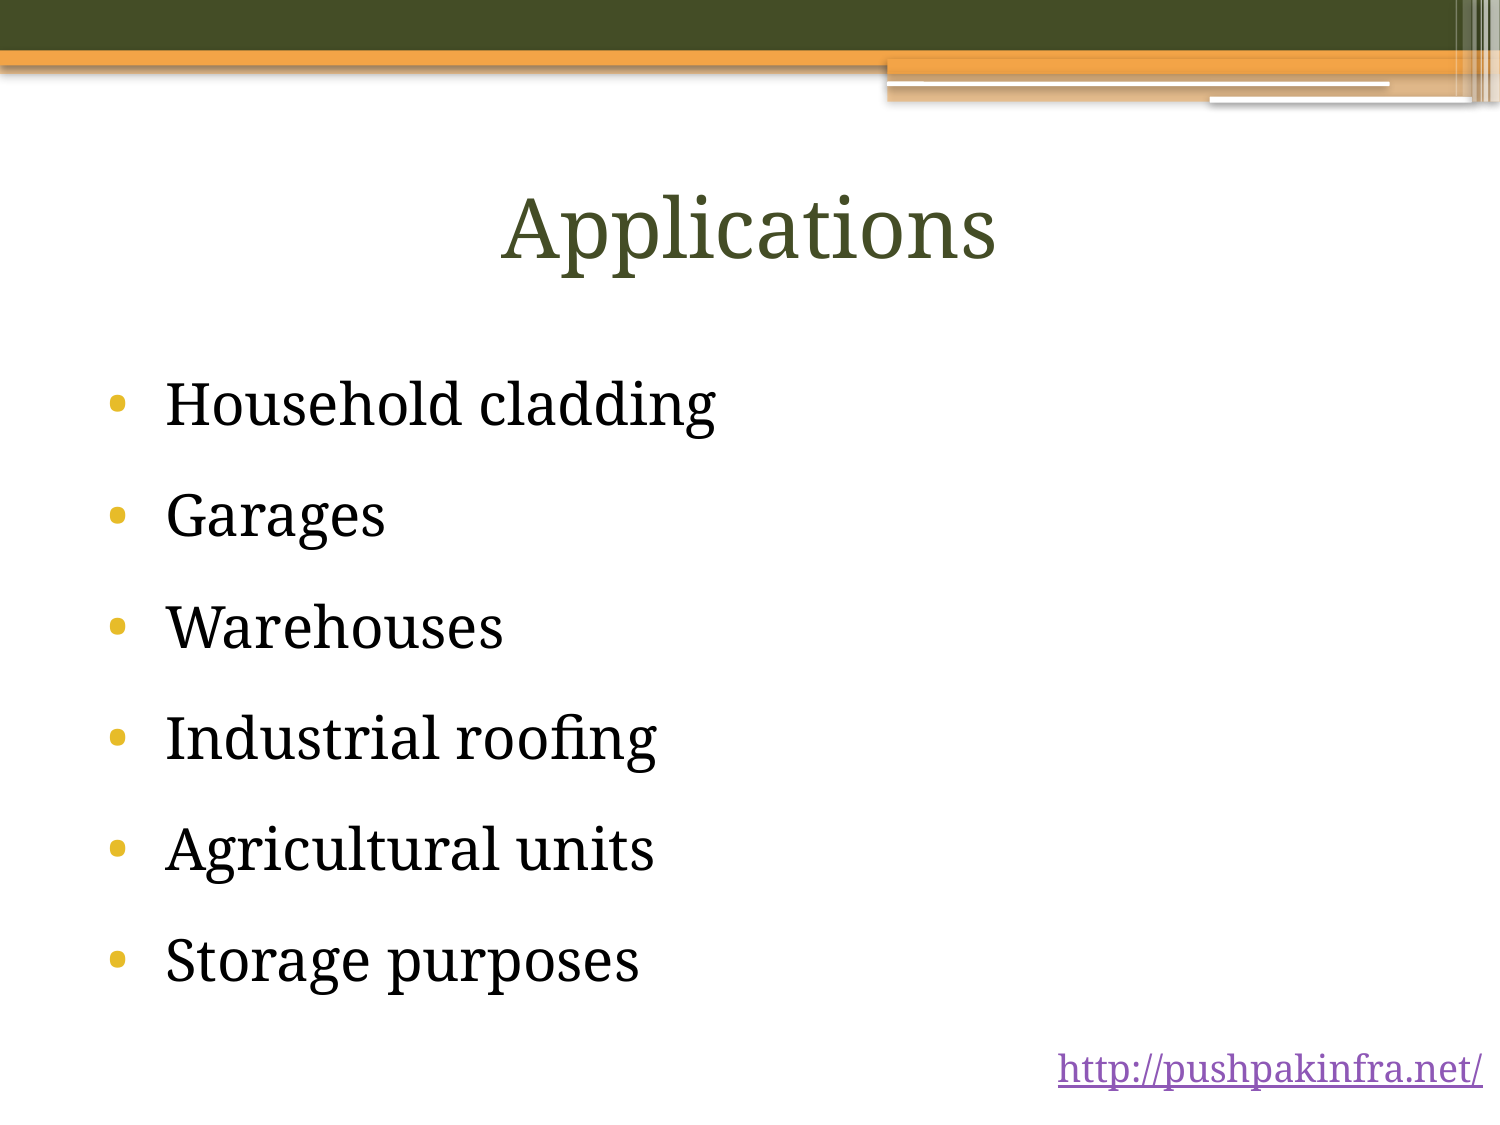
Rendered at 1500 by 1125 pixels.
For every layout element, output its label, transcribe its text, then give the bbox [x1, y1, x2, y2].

list Household cladding Garages Warehouses Industrial roofing Agricultural units Storage purposes [75, 324, 1425, 1035]
title Applications [75, 137, 1425, 313]
text_box http://pushpakinfra.net/ [1042, 1037, 1498, 1104]
